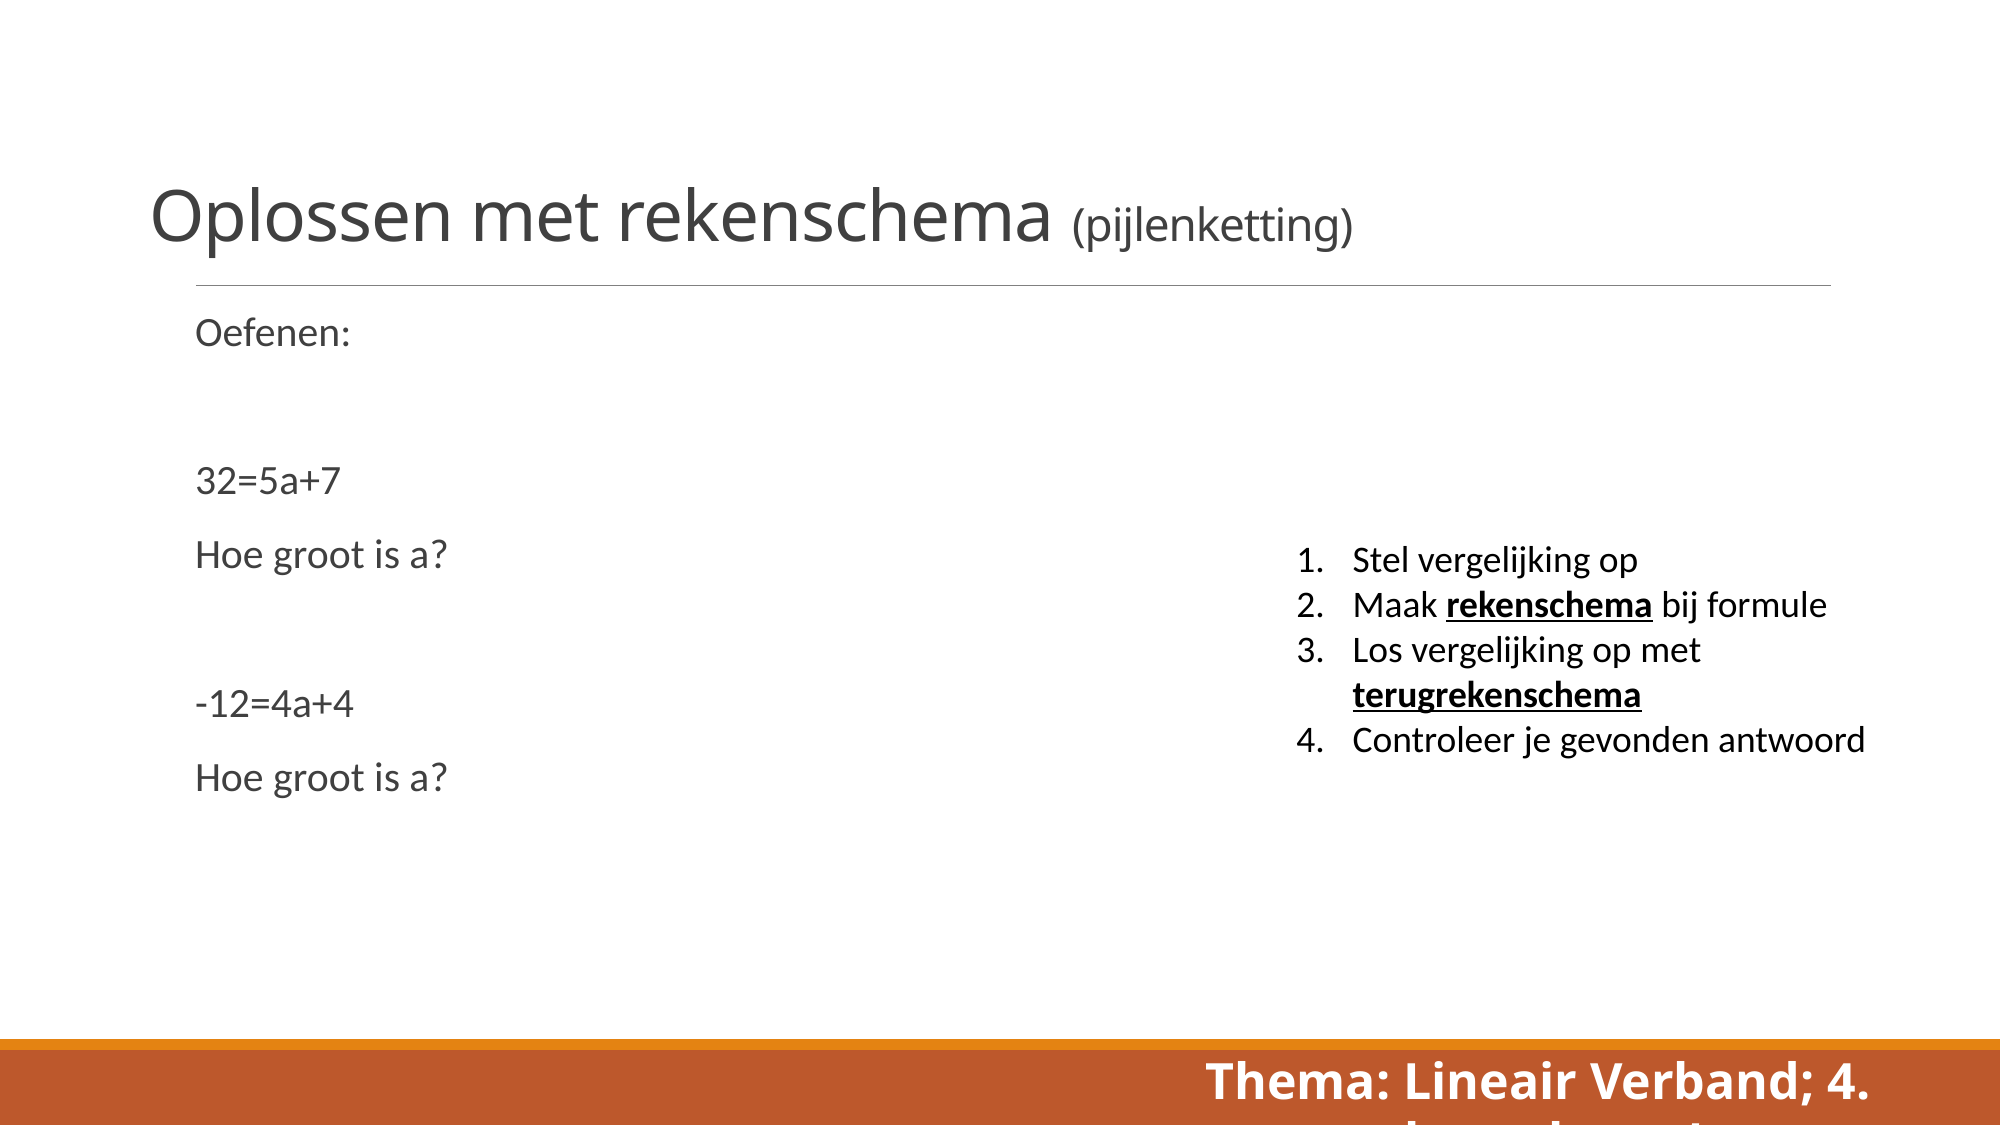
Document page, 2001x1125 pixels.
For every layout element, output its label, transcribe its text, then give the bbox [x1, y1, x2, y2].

text_box Thema: Lineair Verband; 4. rekenschema’s [1076, 1042, 2000, 1125]
text_box Stel vergelijking op Maak rekenschema bij formule Los vergelijking op met terugrekenschema Controleer je gevonden antwoord [1830, 527, 1960, 768]
title Oplossen met rekenschema (pijlenketting) [134, 145, 1437, 264]
list Oefenen: 32=5a+7 Hoe groot is a? -12=4a+4 Hoe groot is a? [180, 302, 1830, 963]
